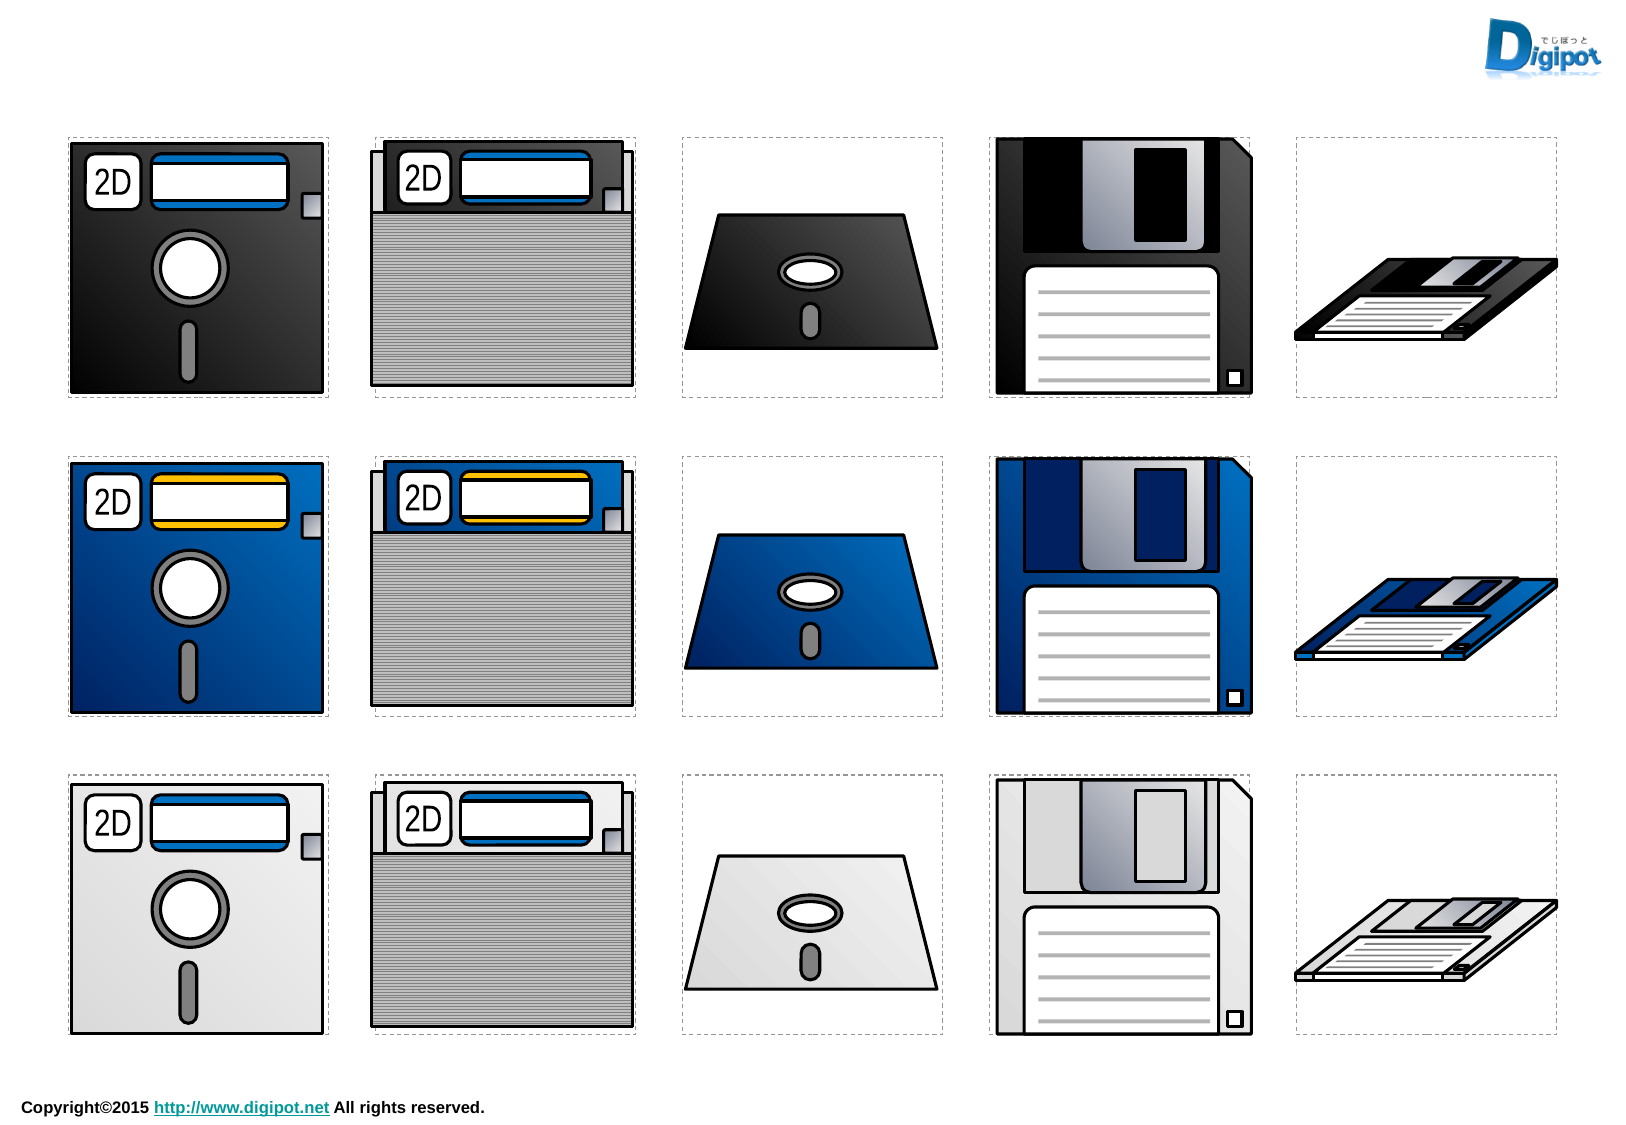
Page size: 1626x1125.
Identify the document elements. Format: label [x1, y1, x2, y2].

text_box [71, 463, 323, 714]
text_box [685, 214, 938, 349]
text_box [71, 143, 323, 394]
text_box [1295, 898, 1557, 981]
text_box [71, 784, 323, 1035]
text_box [370, 782, 633, 1027]
picture [1485, 18, 1602, 82]
text_box [1295, 577, 1557, 660]
text_box [685, 855, 938, 990]
text_box [1295, 257, 1557, 340]
text_box [685, 534, 938, 669]
text_box [370, 461, 633, 706]
text_box [370, 141, 633, 386]
text_box [996, 138, 1252, 394]
text_box [996, 458, 1252, 714]
text_box [996, 779, 1252, 1035]
